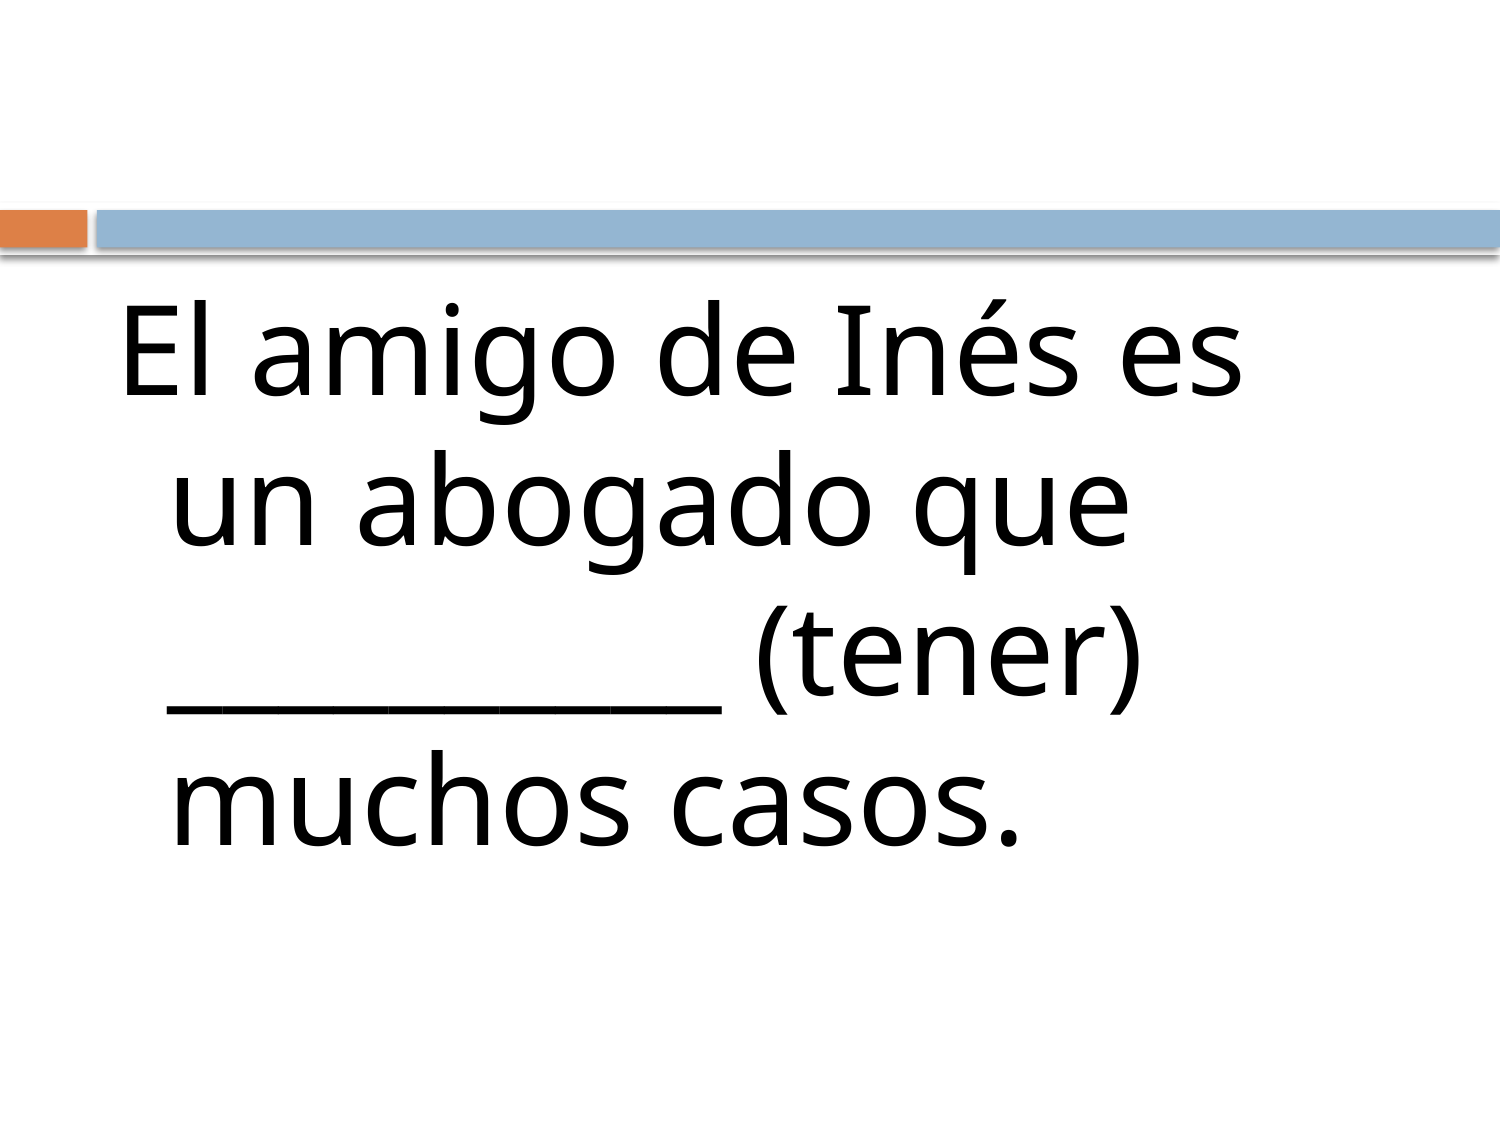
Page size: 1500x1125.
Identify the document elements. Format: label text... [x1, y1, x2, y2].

list El amigo de Inés es un abogado que __________ (tener) muchos casos. [100, 262, 1438, 1000]
